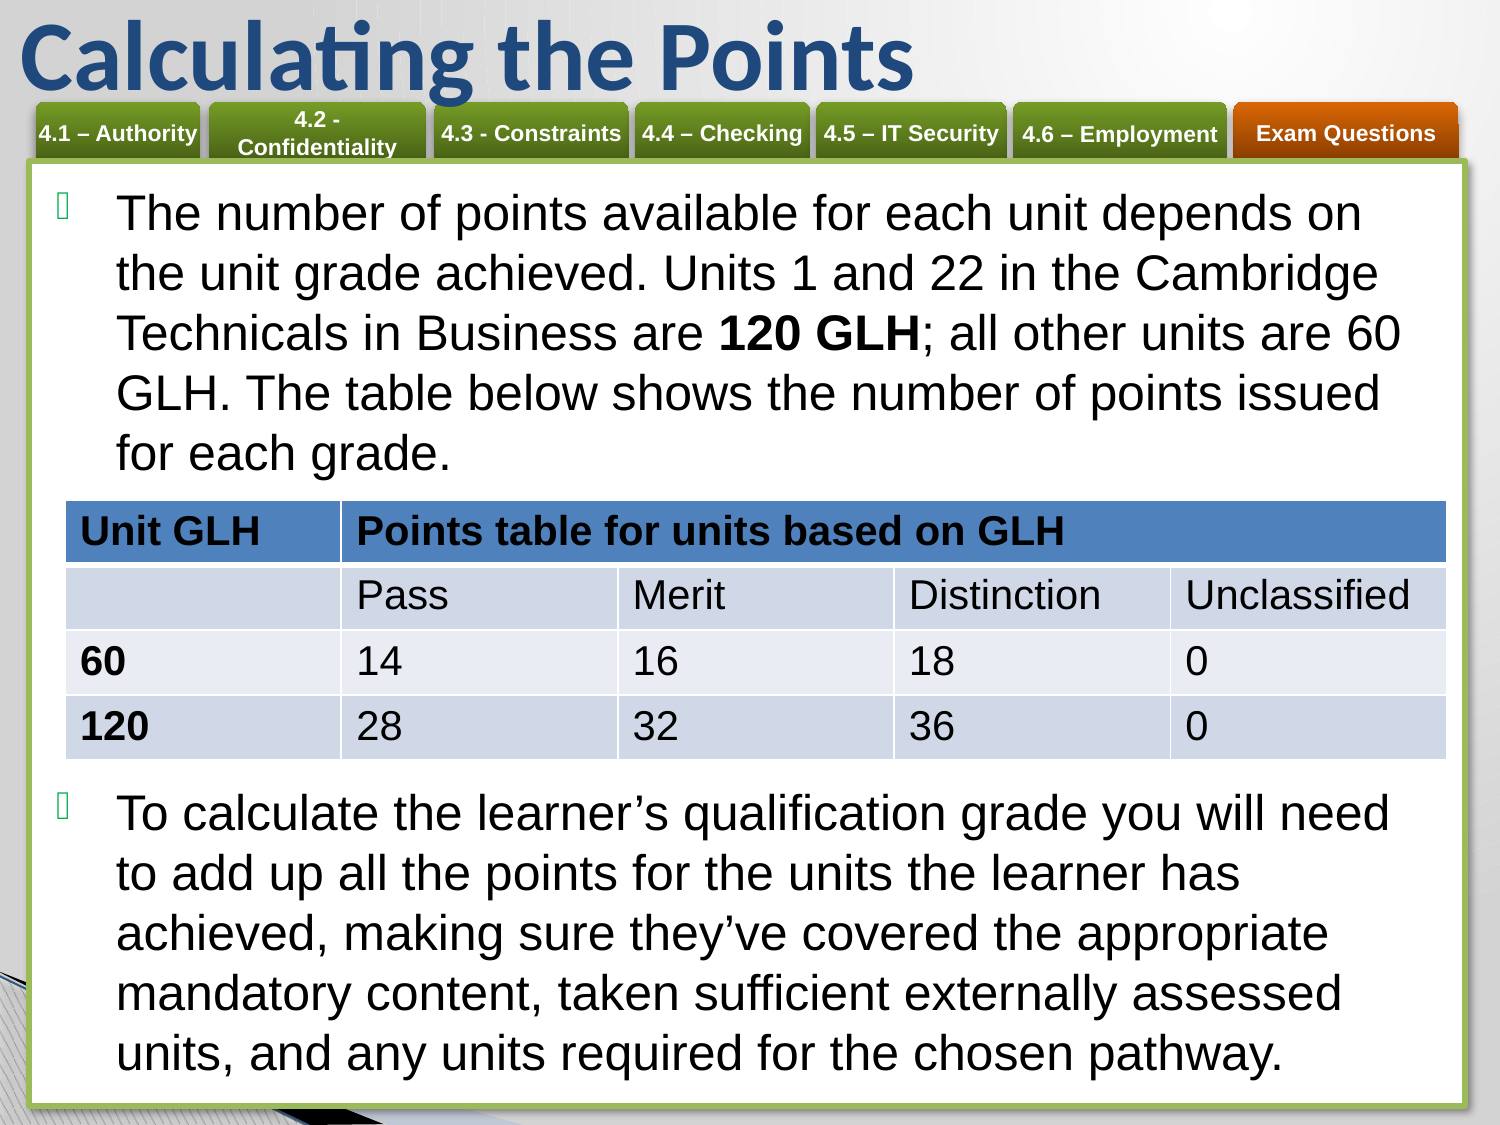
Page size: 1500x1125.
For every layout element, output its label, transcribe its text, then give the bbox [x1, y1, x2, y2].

table_cell Unclassified [1171, 568, 1446, 629]
table_cell Pass [342, 568, 617, 629]
text_box The number of points available for each unit depends on the unit grade achieved. Units 1 and 22 in the Cambridge Technicals in Business are 120 GLH; all other units are 60 GLH. The table below shows the number of points issued for each grade. To calculate the learner’s qualification grade you will need to add up all the points for the units the learner has achieved, making sure they’ve covered the appropriate mandatory content, taken sufficient externally assessed units, and any units required for the chosen pathway. [41, 172, 1447, 1088]
table_cell 0 [1171, 696, 1446, 759]
table_header Unit GLH [66, 501, 340, 562]
table_cell 16 [619, 631, 893, 694]
table_cell Merit [619, 568, 893, 629]
table_cell 14 [342, 631, 617, 694]
table_cell 0 [1171, 631, 1446, 694]
table_cell [66, 568, 340, 629]
table_cell 60 [66, 631, 340, 694]
table_cell 28 [342, 696, 617, 759]
title Calculating the Points [5, 0, 1270, 102]
table_header Points table for units based on GLH [342, 501, 1446, 562]
table_cell 18 [895, 631, 1170, 694]
table_cell Distinction [895, 568, 1170, 629]
table_cell 120 [66, 696, 340, 759]
text_box e [551, 0, 603, 5]
table_cell 32 [619, 696, 893, 759]
picture [281, 1114, 303, 1125]
table_cell 36 [895, 696, 1170, 759]
